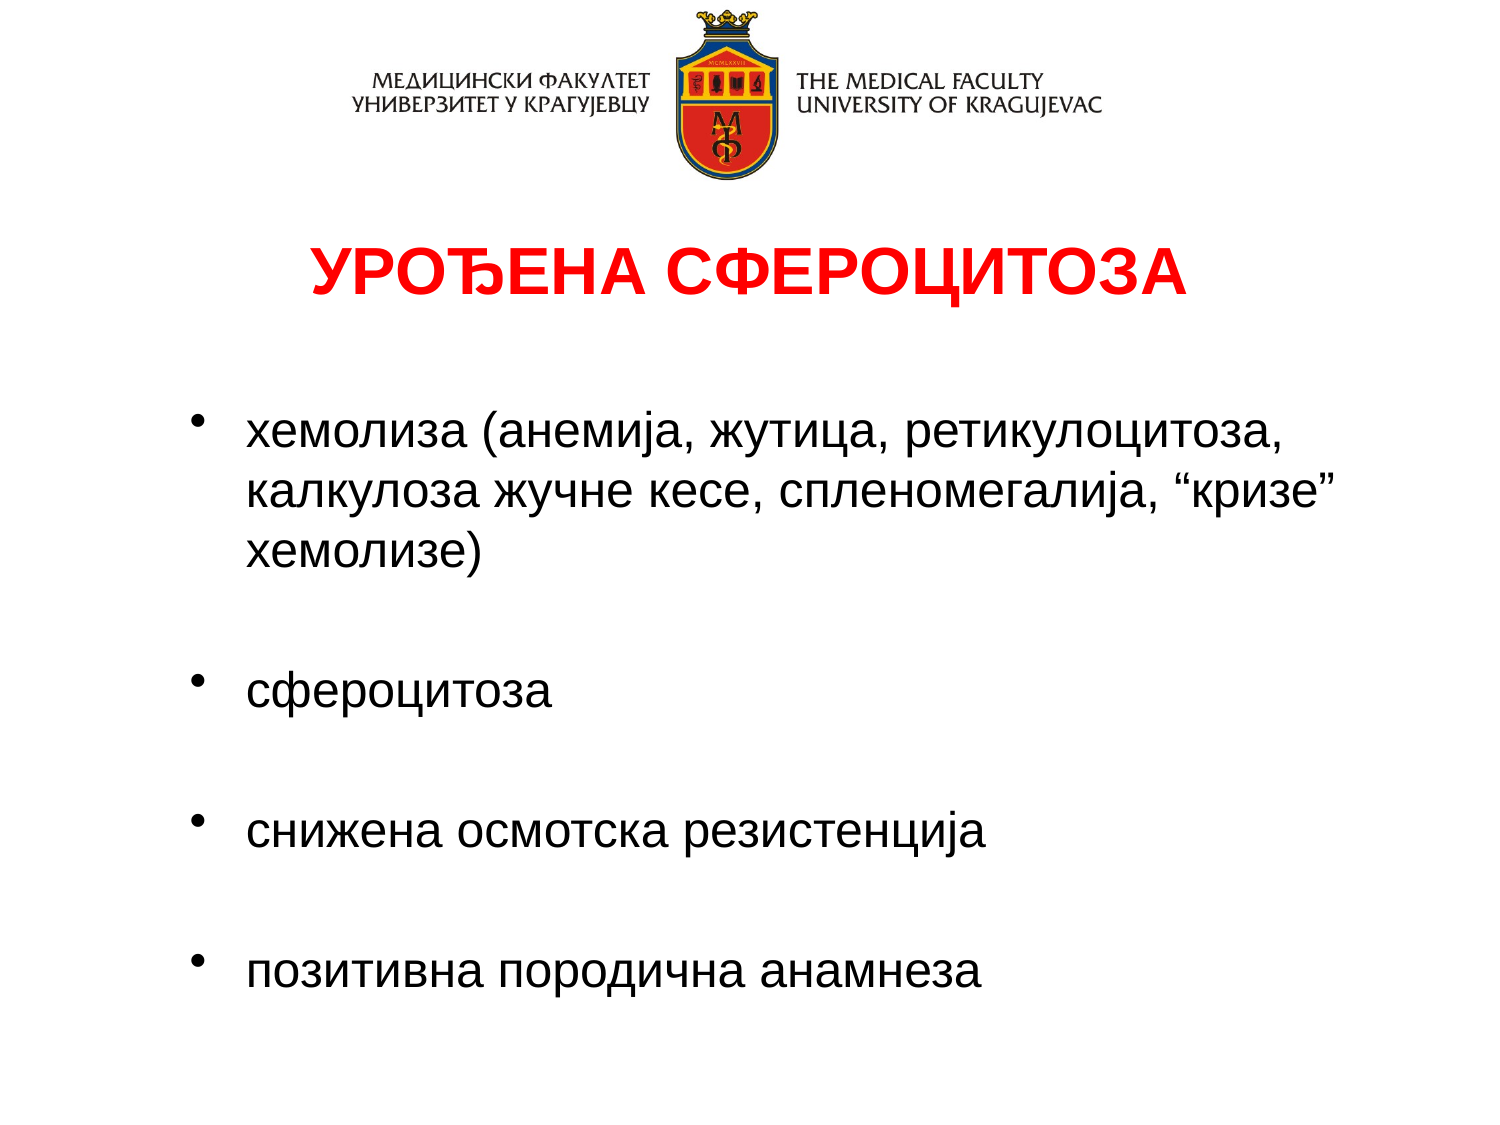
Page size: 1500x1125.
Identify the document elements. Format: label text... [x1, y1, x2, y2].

text_box [450, 975, 700, 1036]
title УРОЂЕНА СФЕРОЦИТОЗА [74, 173, 1426, 362]
list хемолиза (анемија, жутица, ретикулоцитоза, калкулоза жучне кесе, спленомегалија, “кризе” хемолизе) сфероцитоза снижена осмотска резистенција позитивна породична анамнеза [174, 389, 1401, 1083]
picture [328, 0, 1125, 173]
